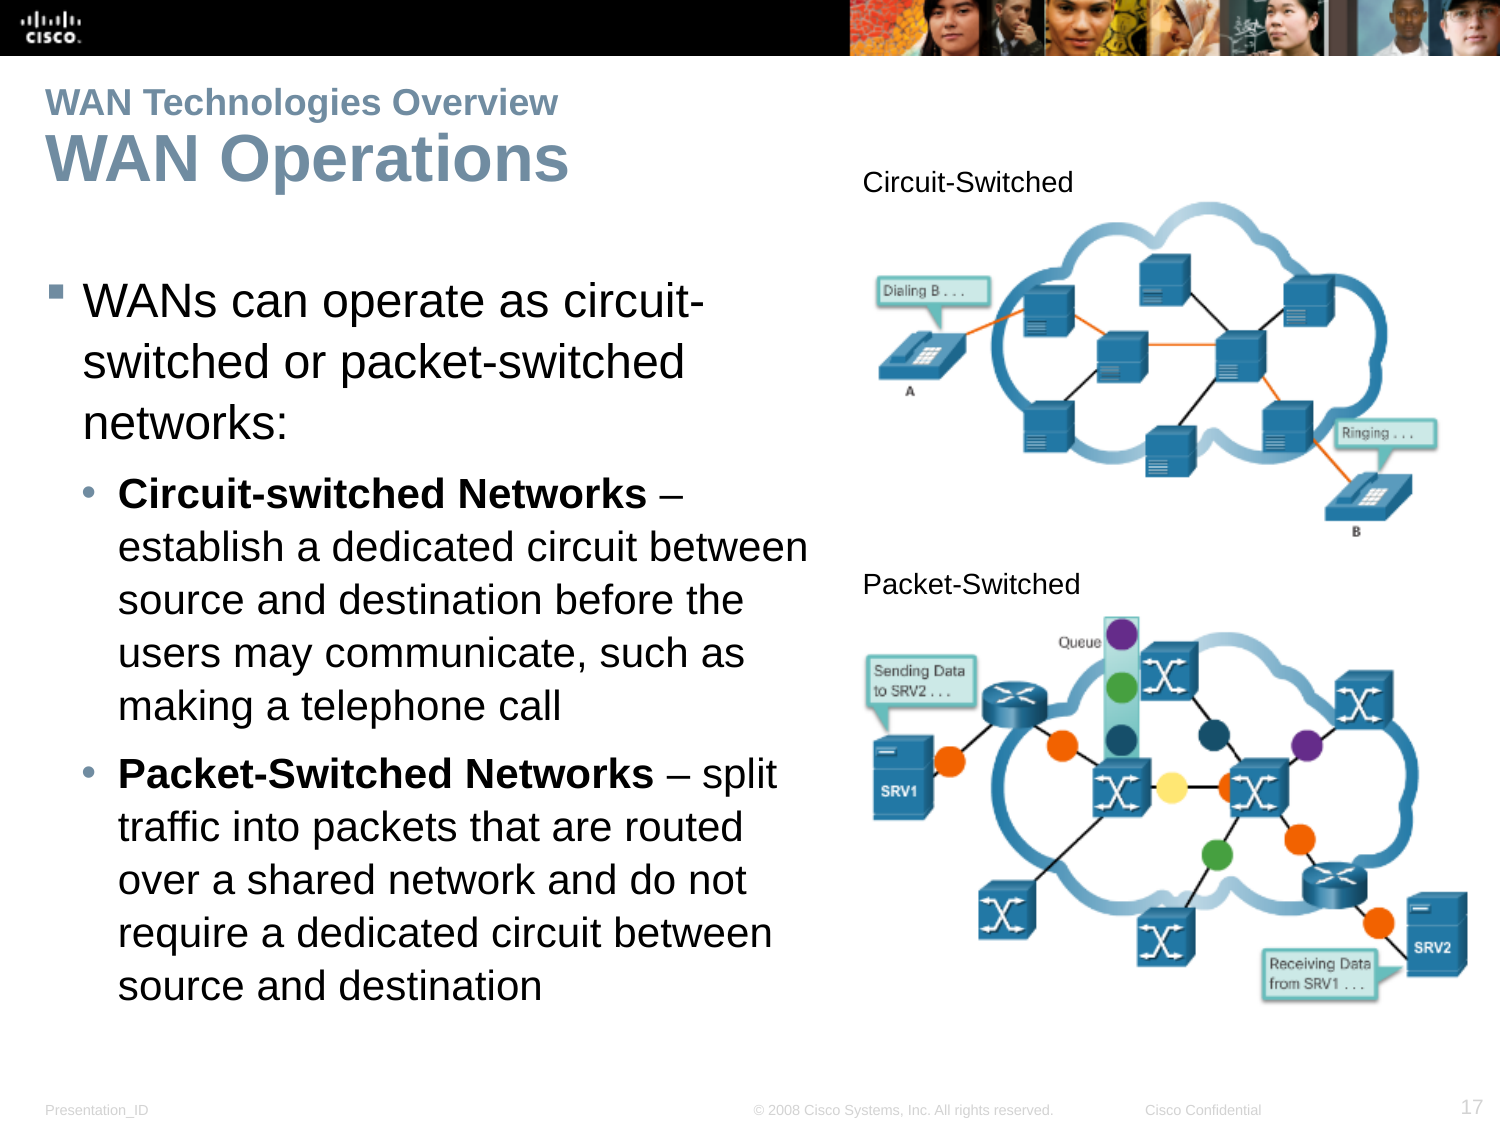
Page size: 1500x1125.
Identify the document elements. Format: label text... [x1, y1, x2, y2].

text_box Packet-Switched [847, 562, 1096, 609]
title WAN Technologies Overview WAN Operations [31, 64, 1471, 203]
picture [860, 609, 1474, 1008]
picture [868, 195, 1447, 540]
list WANs can operate as circuit-switched or packet-switched networks: Circuit-switched Networks – establish a dedicated circuit between source and destination before the users may communicate, such as making a telephone call Packet-Switched Networks – split traffic into packets that are routed over a shared network and do not require a dedicated circuit between source and destination [31, 259, 824, 1032]
text_box Circuit-Switched [847, 160, 1090, 207]
picture [0, 0, 1500, 56]
